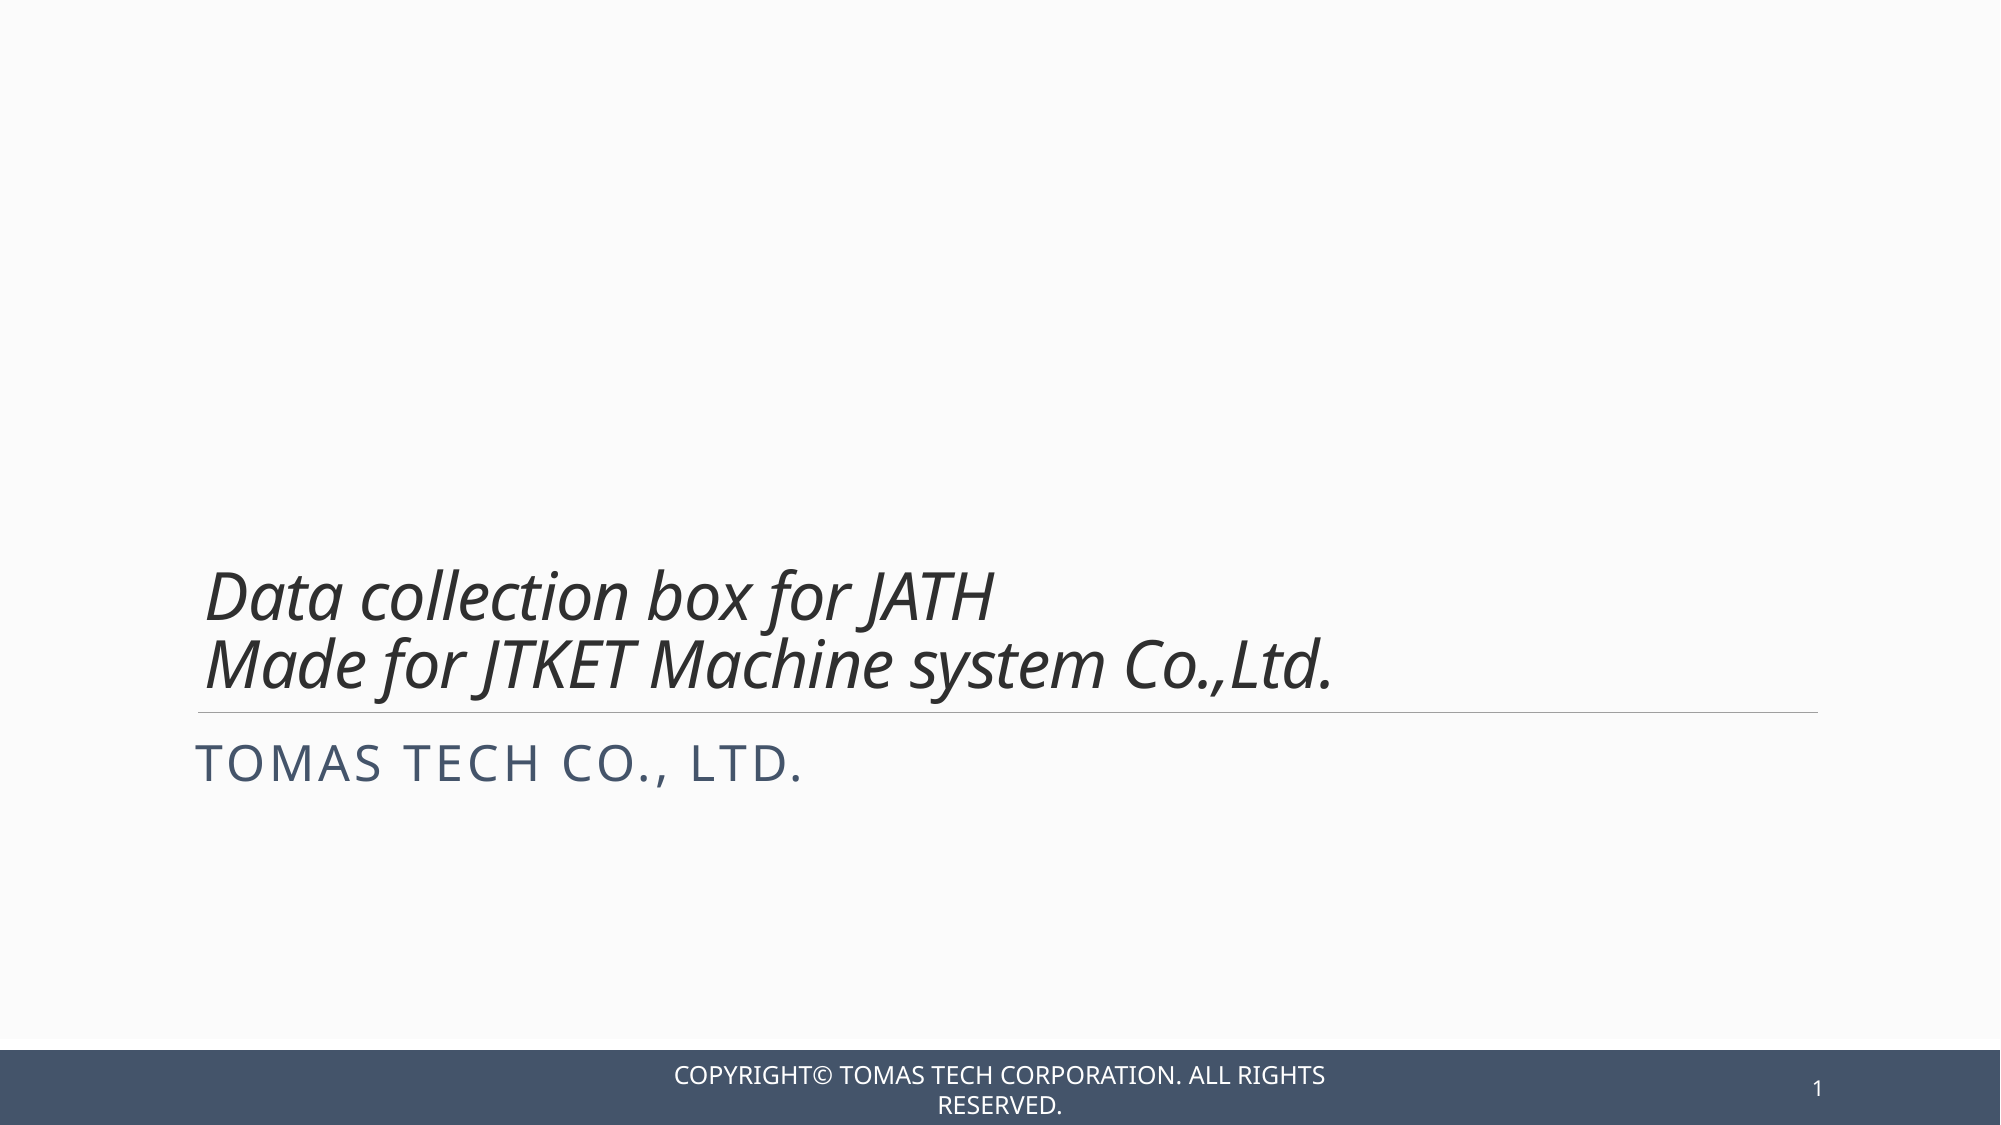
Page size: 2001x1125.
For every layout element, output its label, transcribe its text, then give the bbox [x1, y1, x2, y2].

title Data collection box for JATH Made for JTKET Machine system Co.,Ltd. [189, 525, 1971, 710]
slide_number 1 [1624, 1059, 1840, 1120]
subtitle TOMAS TECH Co., Ltd. [180, 730, 1831, 800]
footer Copyright© TOMAS TECH CORPORATION. All rights reserved. [604, 1059, 1396, 1120]
